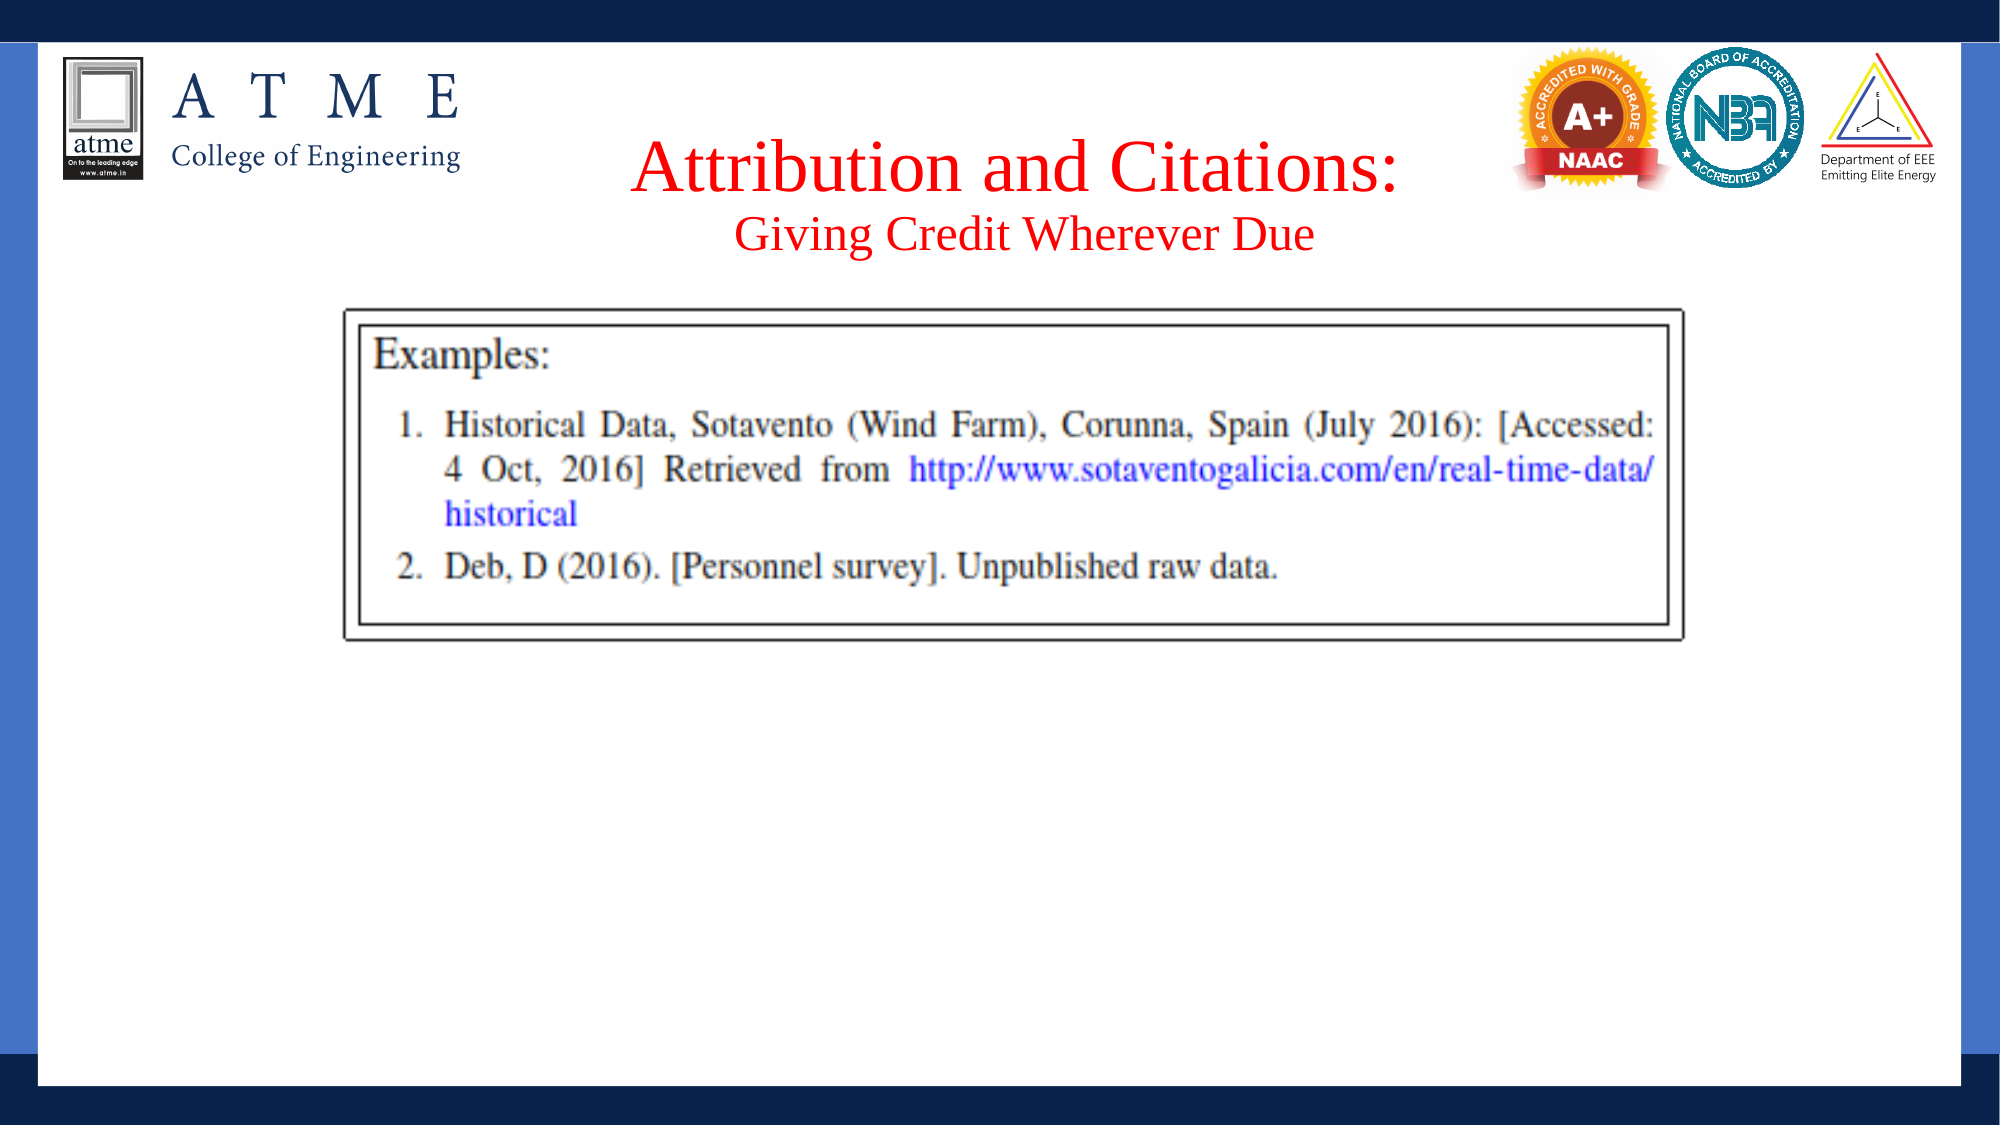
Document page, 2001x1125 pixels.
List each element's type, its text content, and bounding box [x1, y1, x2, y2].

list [327, 299, 1691, 713]
picture [0, 1054, 2000, 1125]
picture [63, 57, 461, 180]
picture [0, 0, 2000, 43]
picture [1666, 47, 1804, 188]
picture [1531, 60, 1651, 99]
picture [1815, 49, 1939, 184]
title Attribution and Citations: Giving Credit Wherever Due [350, 99, 1700, 288]
